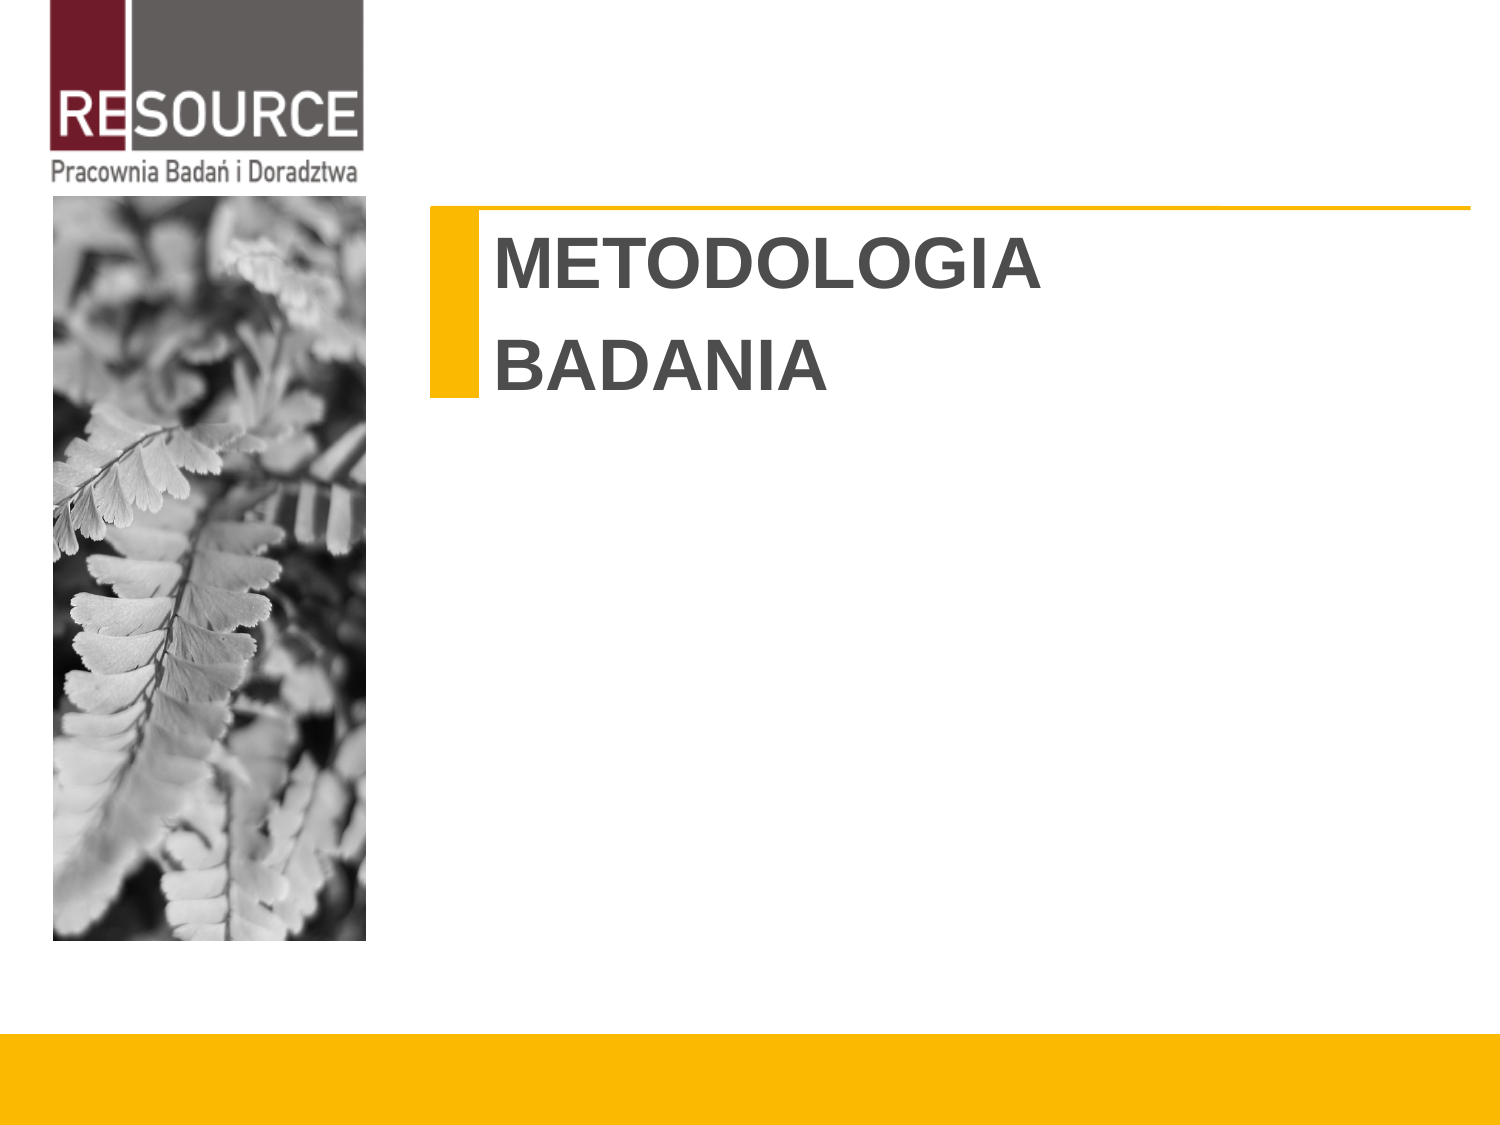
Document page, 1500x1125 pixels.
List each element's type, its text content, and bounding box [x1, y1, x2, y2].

text_box [430, 208, 479, 398]
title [40, 0, 373, 194]
text_box [0, 1034, 1500, 1125]
text_box METODOLOGIA BADANIA [479, 209, 1471, 303]
picture [52, 196, 367, 941]
